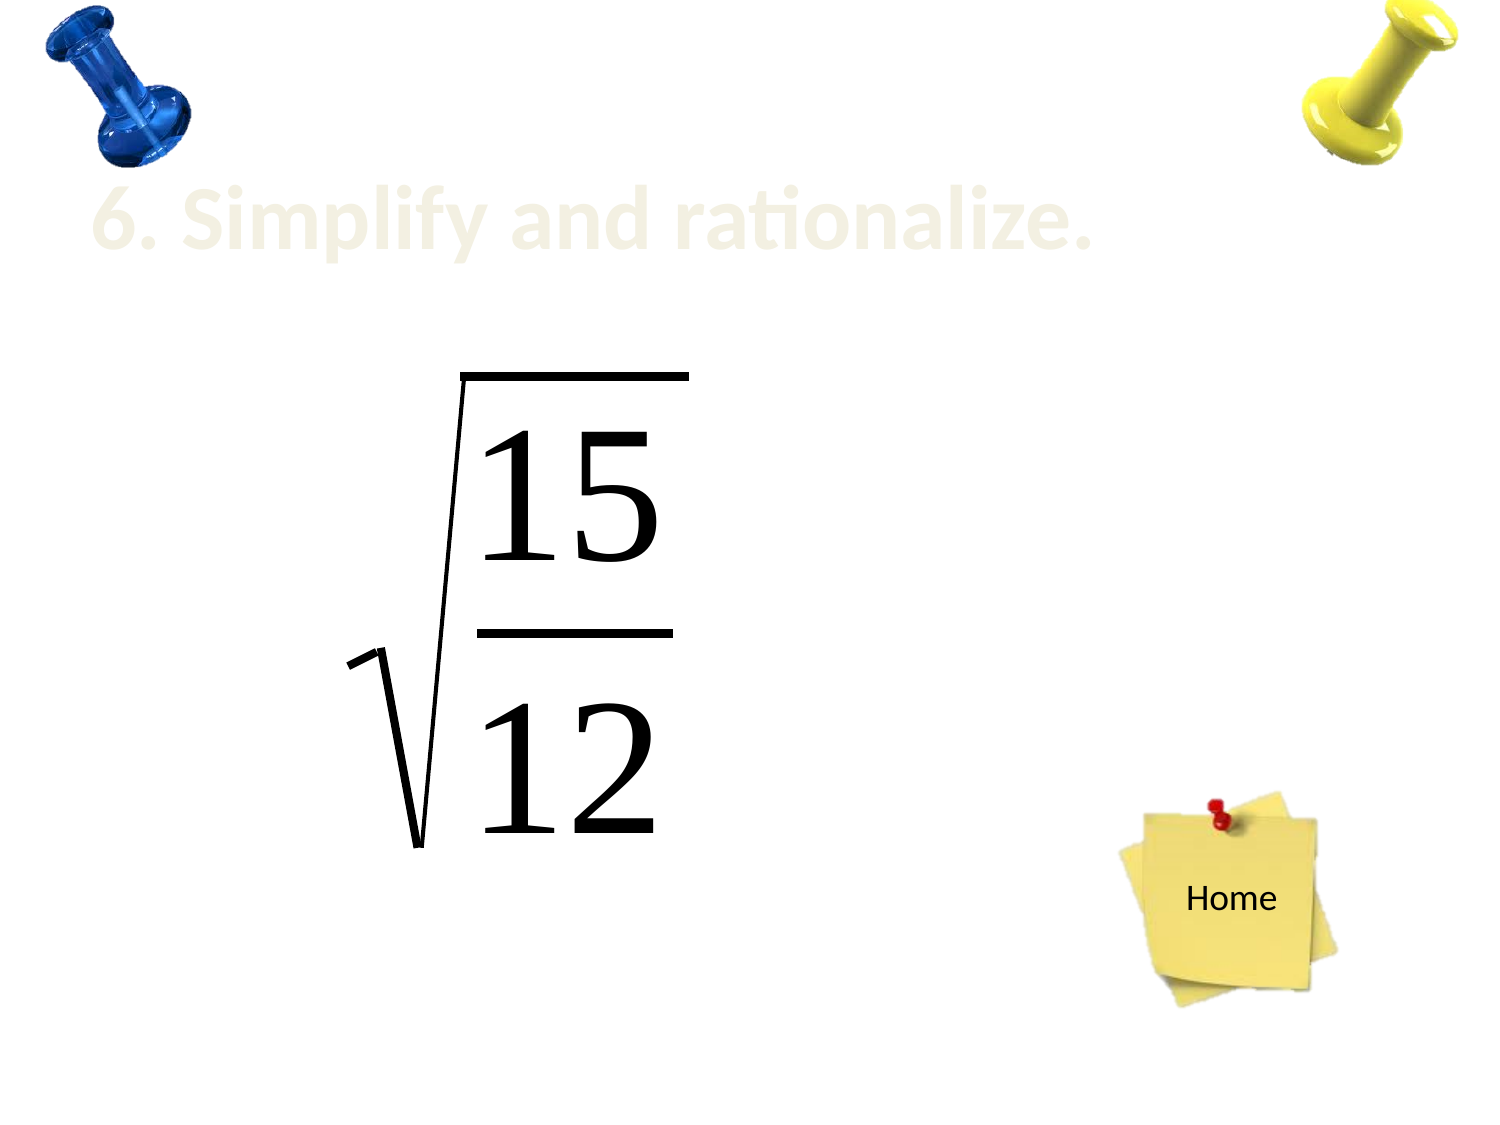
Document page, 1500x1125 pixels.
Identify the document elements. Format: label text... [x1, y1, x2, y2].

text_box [311, 347, 720, 871]
picture [37, 0, 204, 201]
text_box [955, 787, 1500, 1015]
picture [1287, 0, 1467, 201]
title 6. Simplify and rationalize. [75, 119, 1425, 307]
